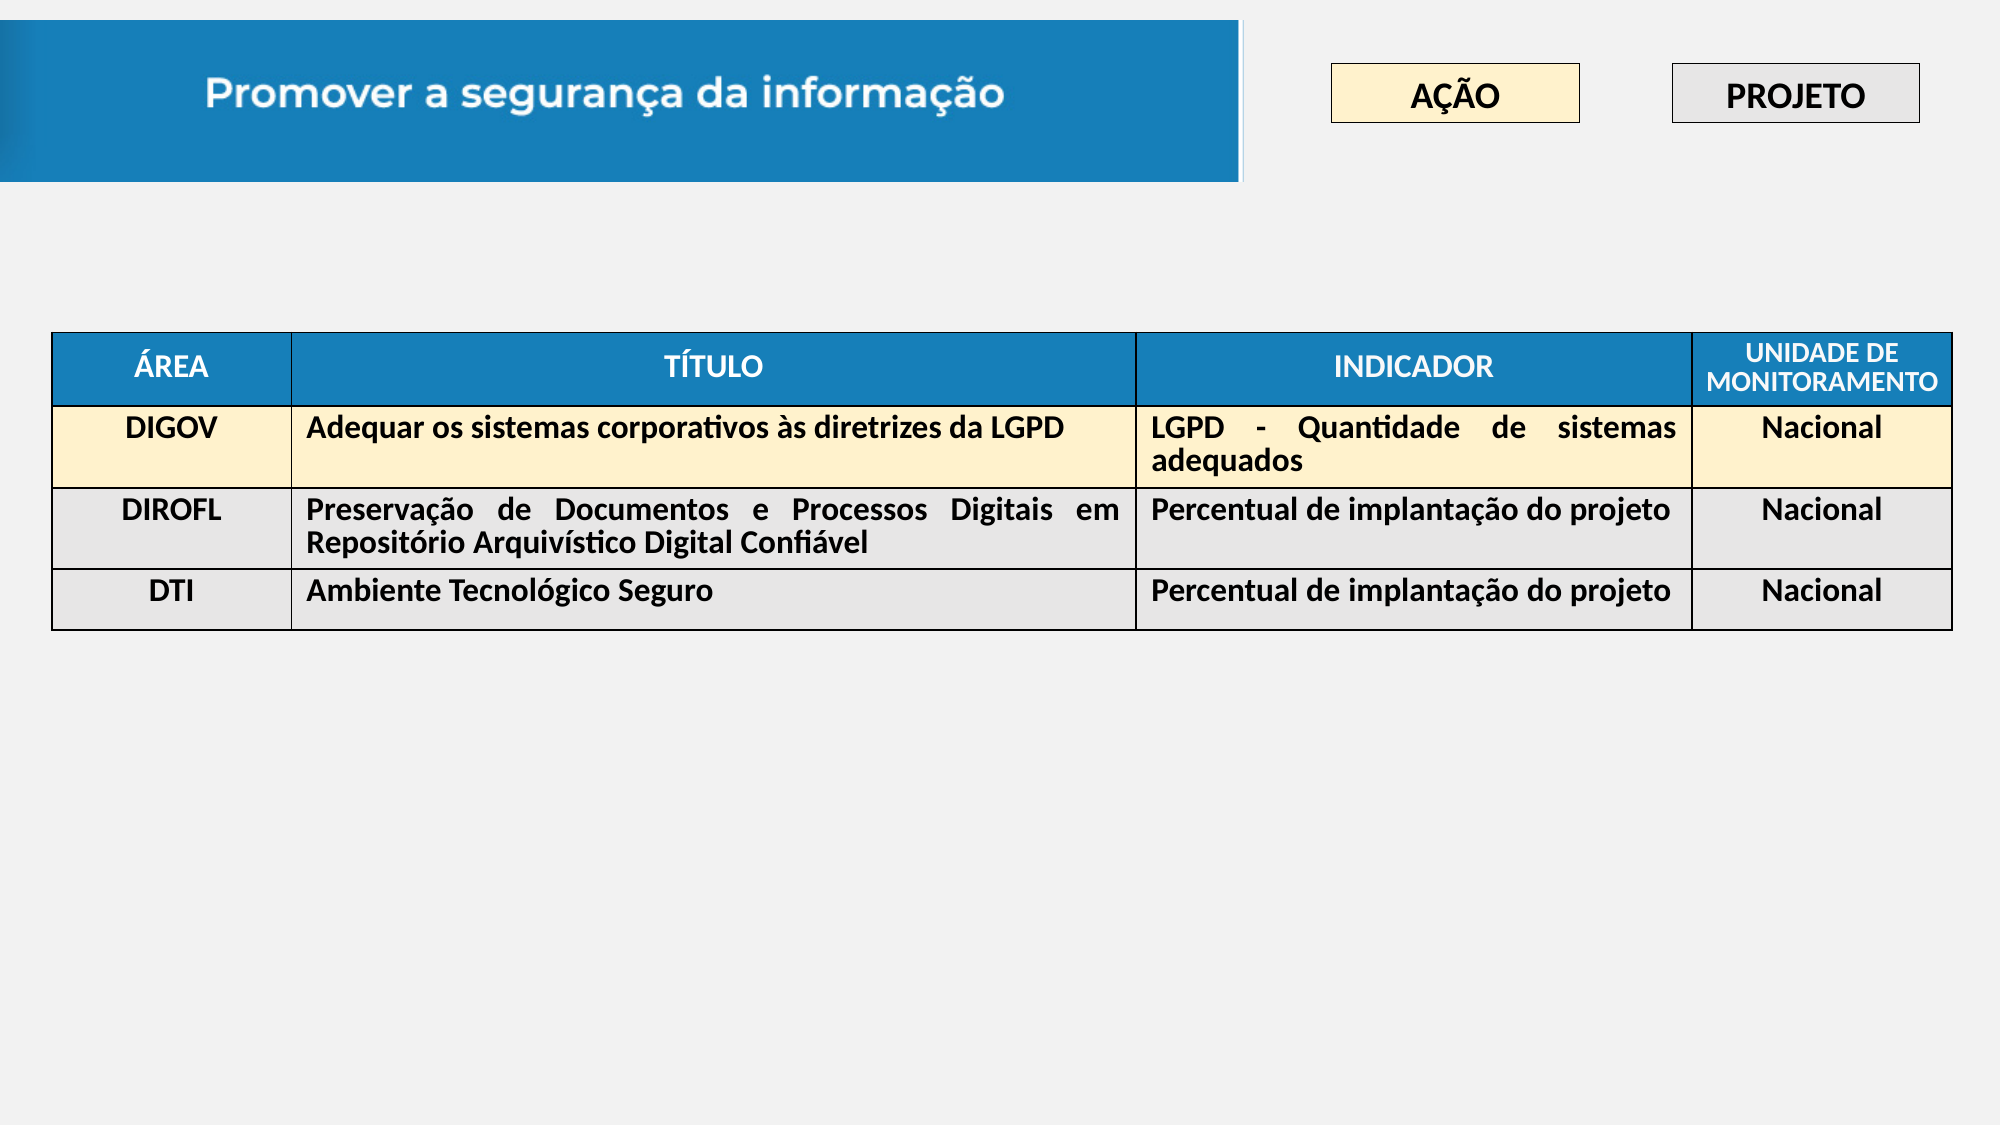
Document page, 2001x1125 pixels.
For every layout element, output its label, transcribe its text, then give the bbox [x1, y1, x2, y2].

table_cell Nacional [1693, 570, 1951, 629]
table_cell Percentual de implantação do projeto [1137, 489, 1691, 568]
table_header INDICADOR [1137, 333, 1691, 405]
table_header ÁREA [53, 333, 291, 405]
table_cell Percentual de implantação do projeto [1137, 570, 1691, 629]
table_cell LGPD - Quantidade de sistemas adequados [1137, 407, 1691, 487]
table_cell DIGOV [53, 407, 291, 487]
table_cell Adequar os sistemas corporativos às diretrizes da LGPD [292, 407, 1135, 487]
table_cell Nacional [1693, 407, 1951, 487]
table_header TÍTULO [292, 333, 1135, 405]
table_cell Nacional [1693, 489, 1951, 568]
text_box PROJETO [1672, 63, 1920, 123]
table_cell DTI [53, 570, 291, 629]
table_header UNIDADE DE MONITORAMENTO [1693, 333, 1951, 405]
table_cell Ambiente Tecnológico Seguro [292, 570, 1135, 629]
table_cell DIROFL [53, 489, 291, 568]
table_cell Preservação de Documentos e Processos Digitais em Repositório Arquivístico Digital Confiável [292, 489, 1135, 568]
text_box AÇÃO [1331, 63, 1580, 123]
picture [0, 20, 1244, 182]
